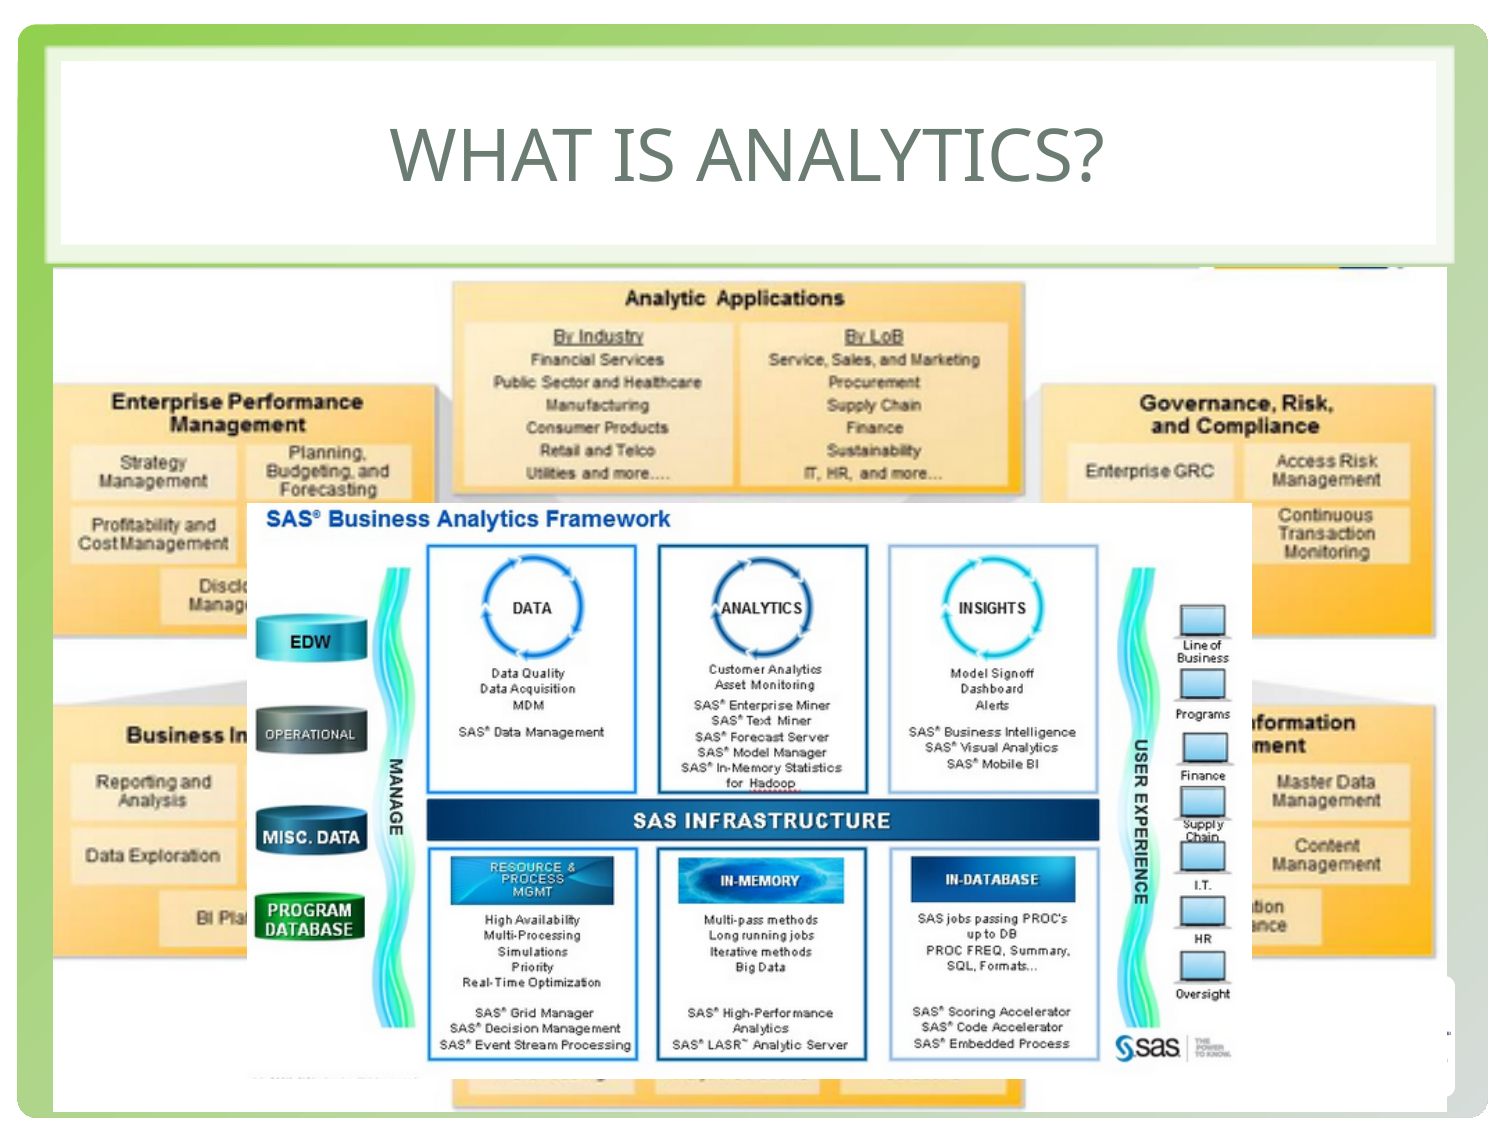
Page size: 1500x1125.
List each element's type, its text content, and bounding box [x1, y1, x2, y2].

title What is ANALYTICS? [69, 66, 1425, 238]
picture [52, 266, 1455, 1112]
